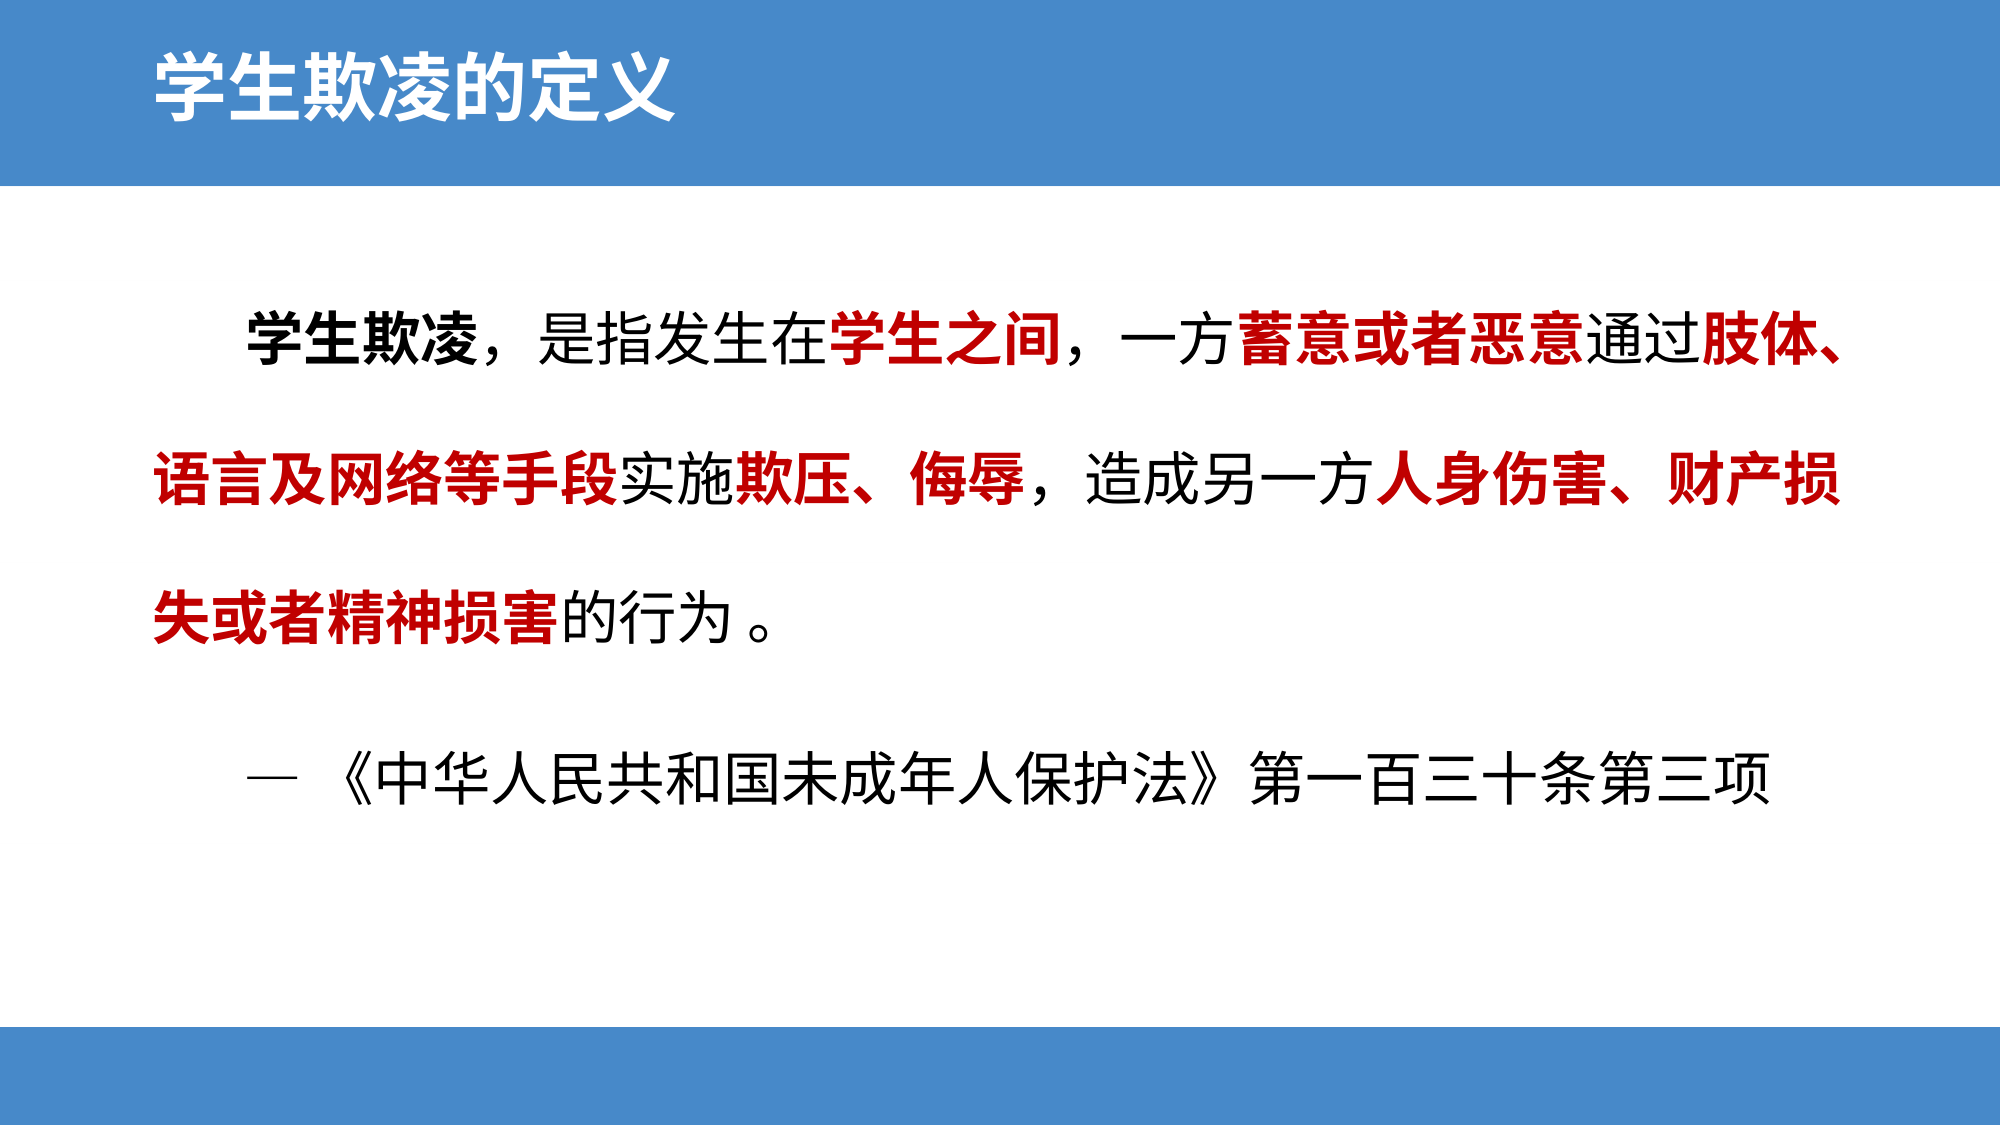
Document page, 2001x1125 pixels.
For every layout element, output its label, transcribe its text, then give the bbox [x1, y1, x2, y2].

title 学生欺凌的定义 [137, 22, 1863, 161]
picture [0, 0, 2000, 1125]
list 学生欺凌，是指发生在学生之间，一方蓄意或者恶意通过肢体、语言及网络等手段实施欺压、侮辱，造成另一方人身伤害、财产损失或者精神损害的行为 。 —《中华人民共和国未成年人保护法》第一百三十条第三项 [137, 224, 1863, 981]
